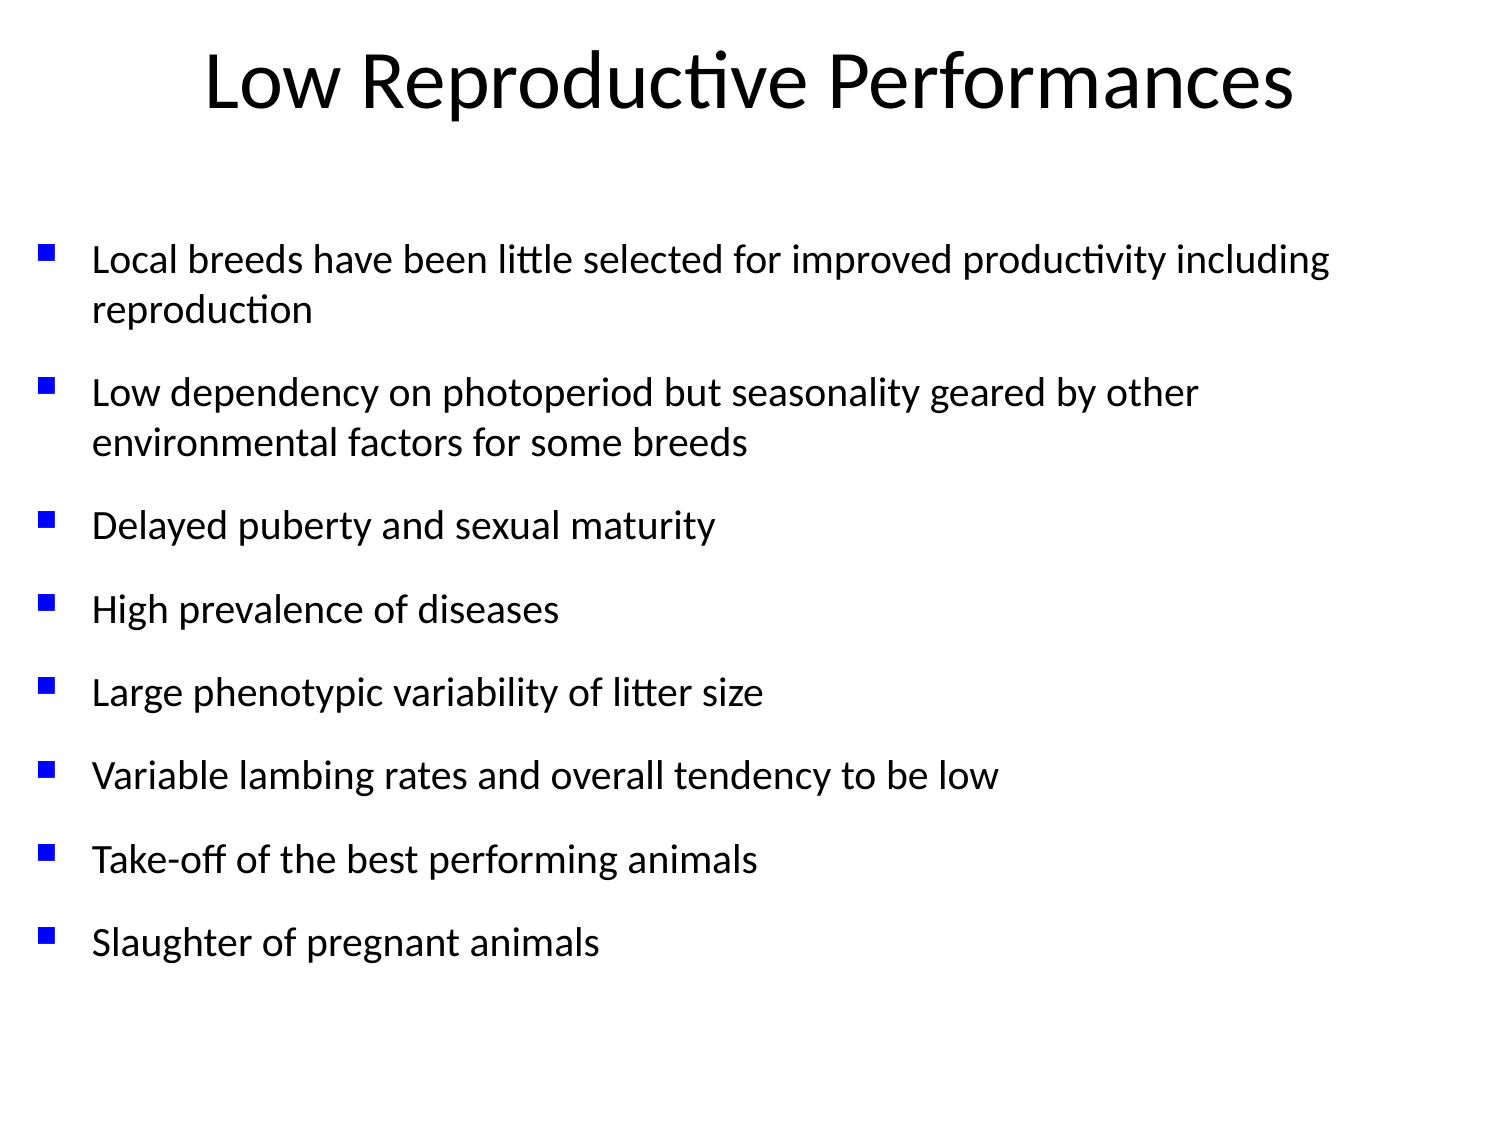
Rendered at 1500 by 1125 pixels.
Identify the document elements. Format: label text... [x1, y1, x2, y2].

text_box Local breeds have been little selected for improved productivity including reproduction Low dependency on photoperiod but seasonality geared by other environmental factors for some breeds Delayed puberty and sexual maturity High prevalence of diseases Large phenotypic variability of litter size Variable lambing rates and overall tendency to be low Take-off of the best performing animals Slaughter of pregnant animals [20, 224, 1446, 1094]
text_box Low Reproductive Performances [74, 17, 1425, 206]
